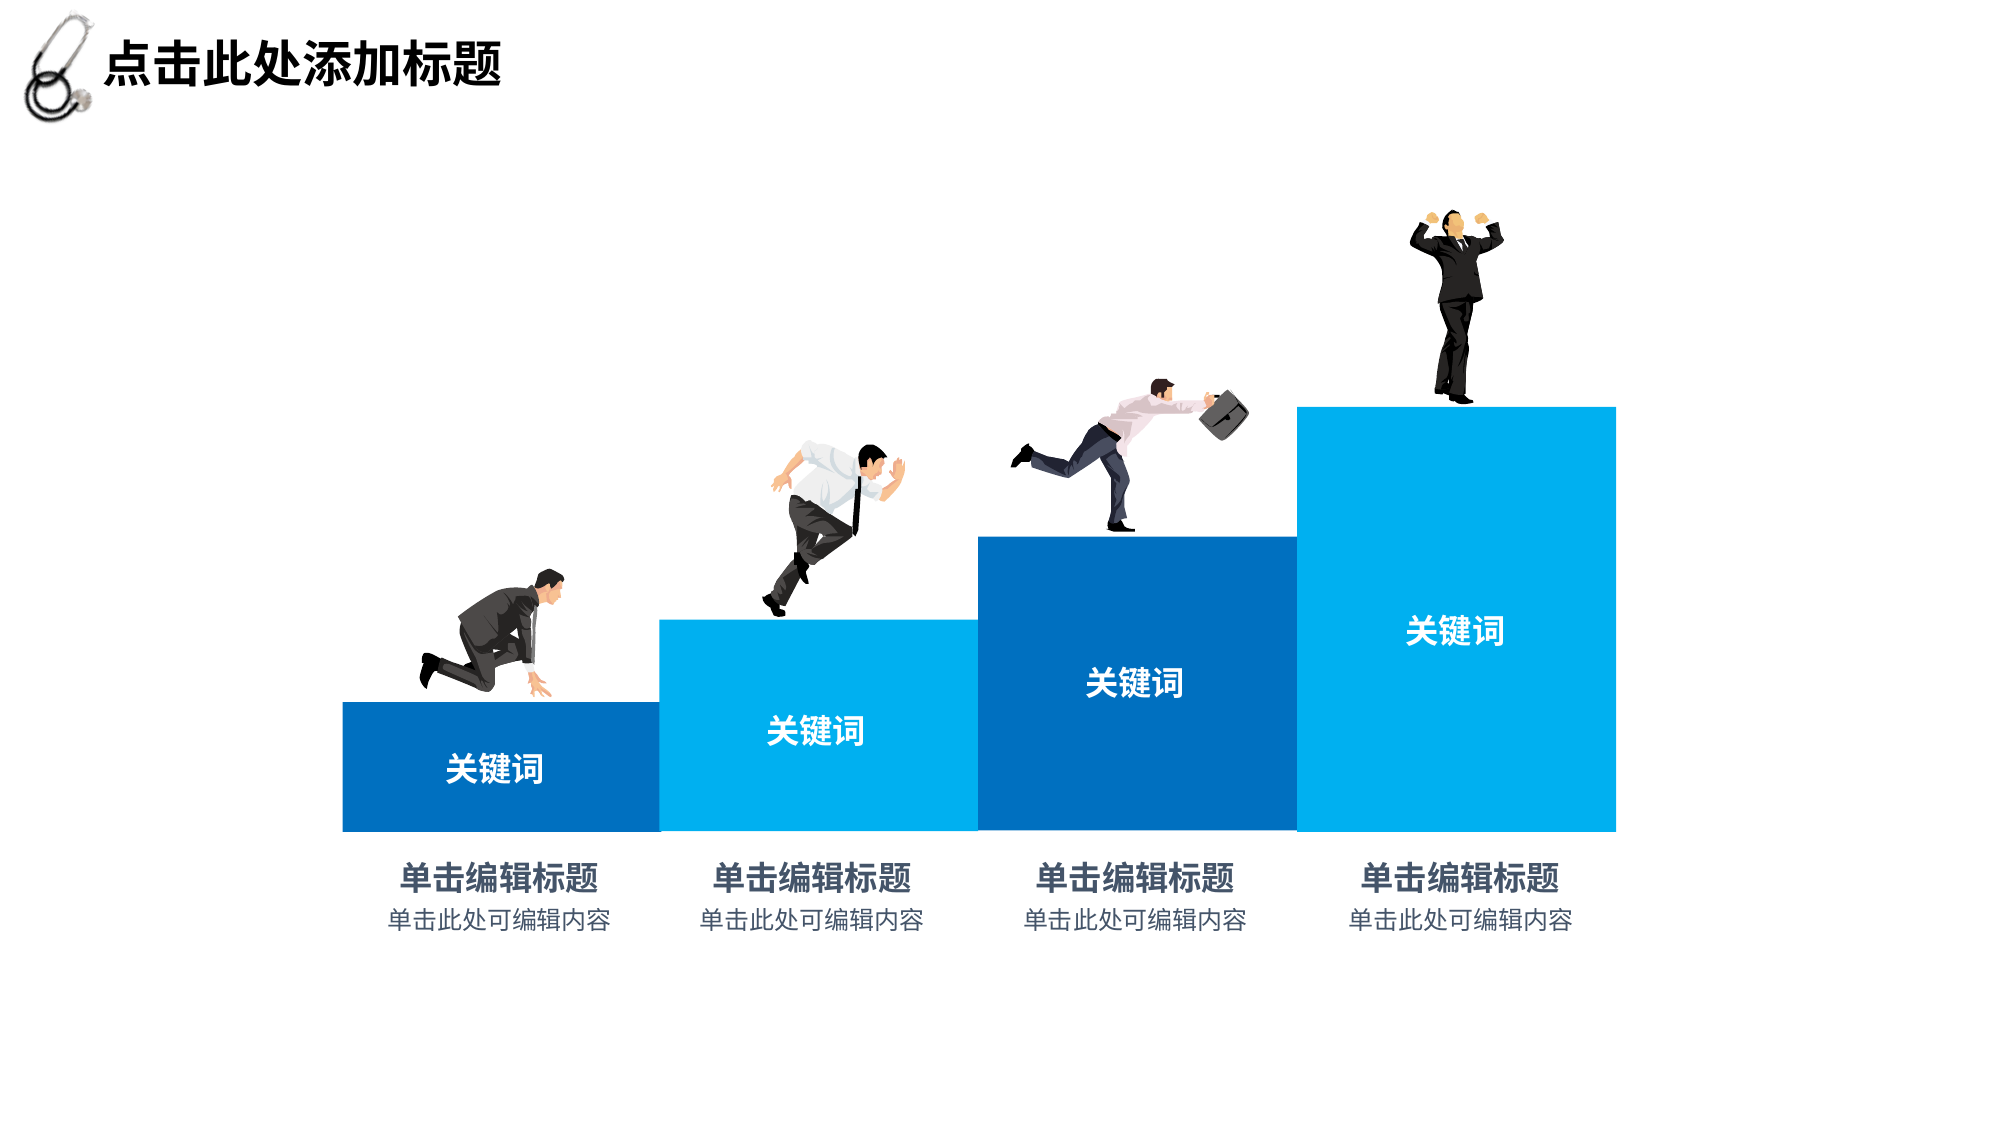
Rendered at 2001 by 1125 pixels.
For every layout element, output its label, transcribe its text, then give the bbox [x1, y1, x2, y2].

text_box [1407, 209, 1506, 405]
text_box 关键词 [1343, 609, 1569, 650]
text_box 单击此处可编辑内容 [975, 904, 1296, 935]
picture [0, 0, 137, 145]
text_box 关键词 [703, 710, 929, 751]
text_box 点击此处添加标题 [116, 24, 523, 100]
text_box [1010, 376, 1252, 532]
text_box 单击编辑标题 [651, 857, 972, 898]
text_box [1297, 406, 1617, 832]
text_box [342, 702, 659, 832]
text_box 单击此处可编辑内容 [339, 904, 652, 935]
text_box 单击编辑标题 [338, 857, 651, 898]
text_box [419, 568, 565, 698]
text_box 关键词 [1022, 661, 1248, 702]
text_box 单击此处可编辑内容 [652, 904, 973, 935]
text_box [761, 437, 906, 619]
text_box 单击此处可编辑内容 [1301, 904, 1621, 935]
text_box 关键词 [382, 748, 608, 789]
text_box 单击编辑标题 [1300, 857, 1621, 898]
text_box [659, 619, 979, 832]
text_box [978, 536, 1297, 831]
text_box 单击编辑标题 [975, 857, 1296, 898]
